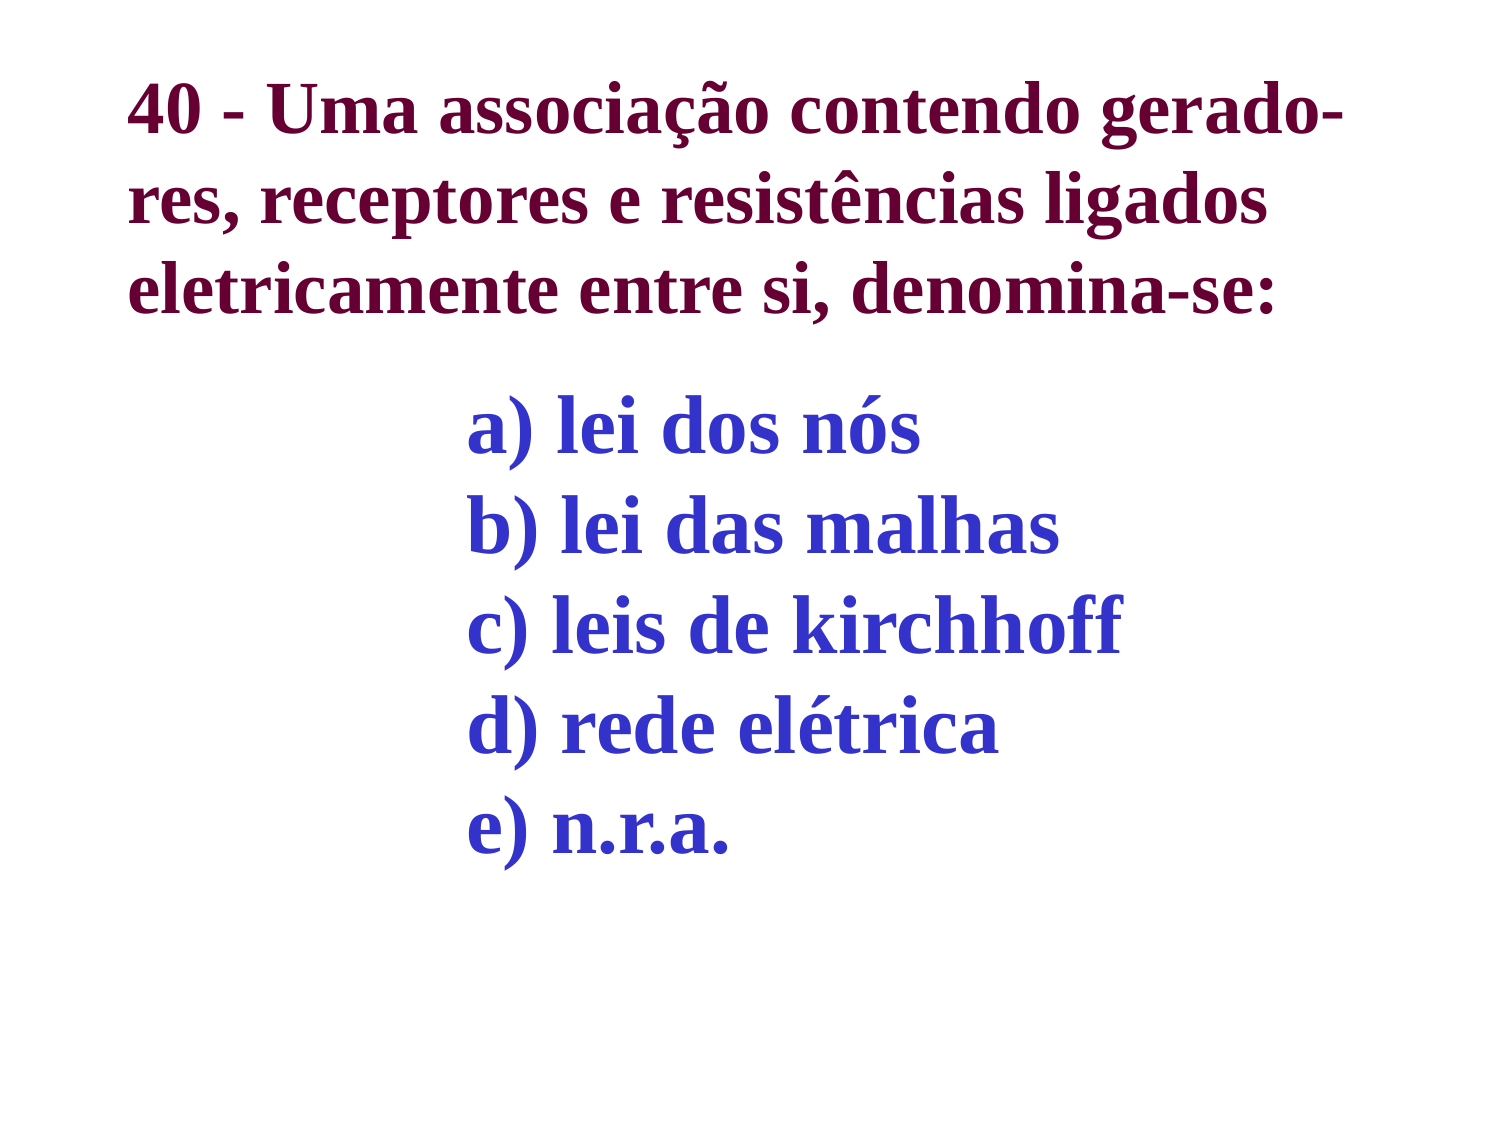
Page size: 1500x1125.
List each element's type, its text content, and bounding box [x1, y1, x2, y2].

title 40 - Uma associação contendo gerado- res, receptores e resistências ligados eletricamente entre si, denomina-se: [112, 99, 1388, 288]
text_box a) lei dos nós b) lei das malhas c) leis de kirchhoff d) rede elétrica e) n.r.a. [451, 362, 1139, 878]
